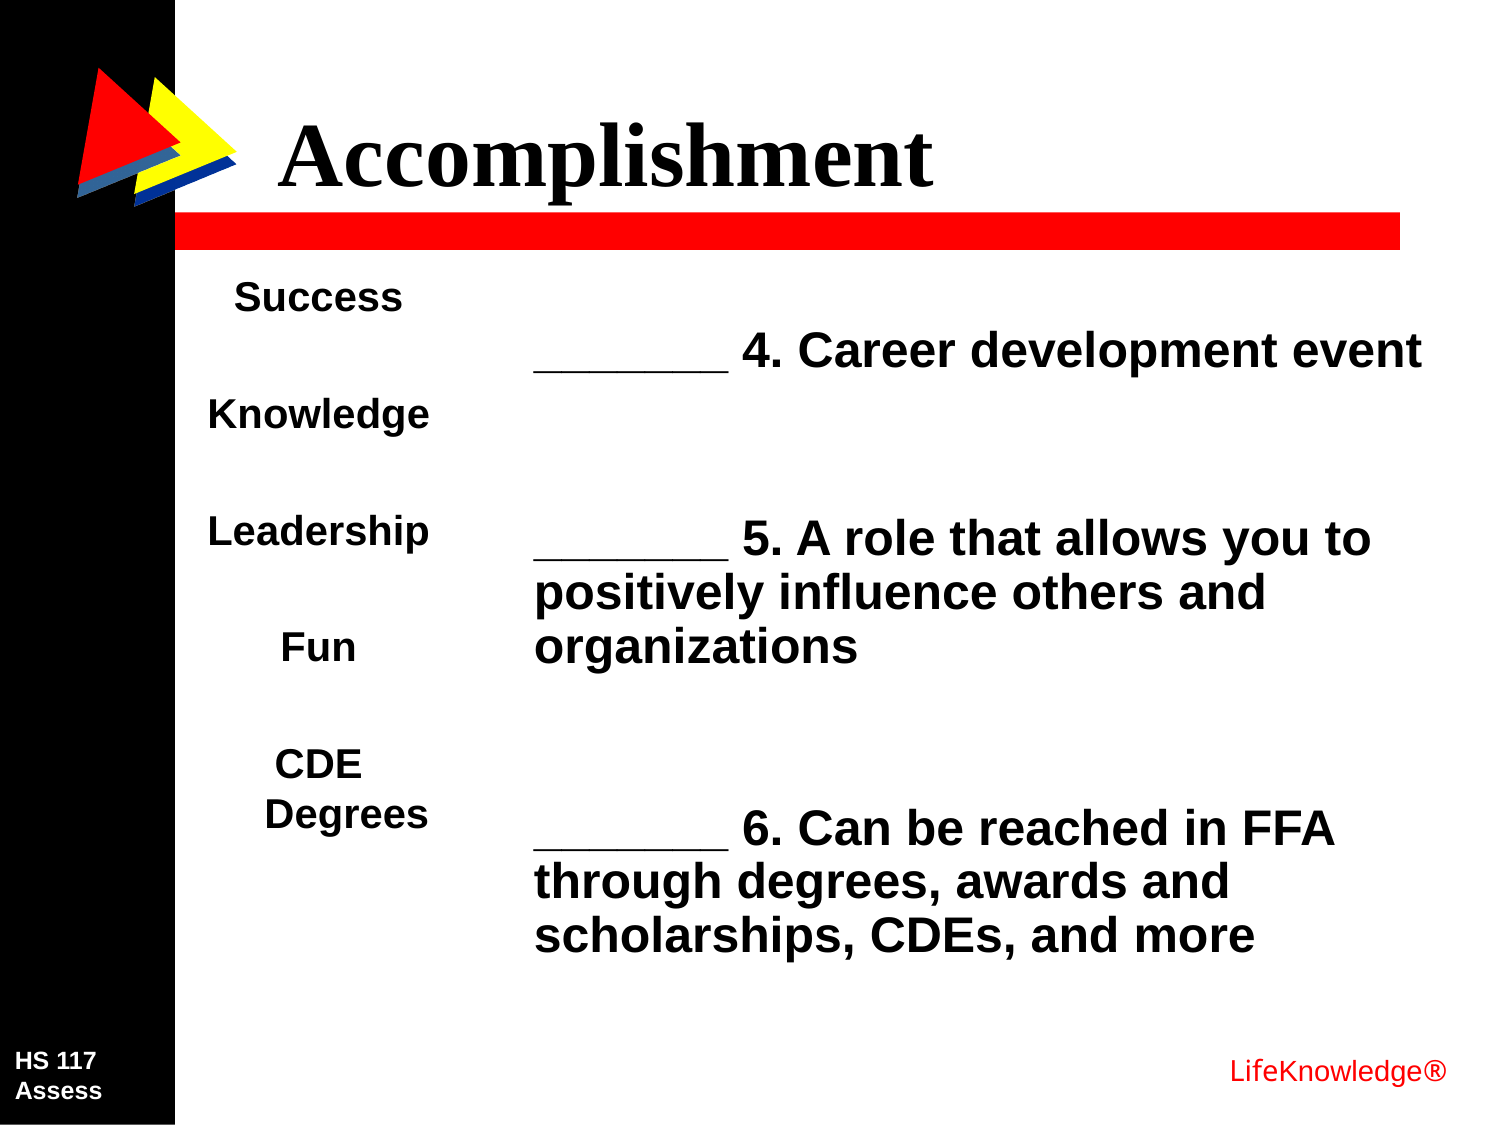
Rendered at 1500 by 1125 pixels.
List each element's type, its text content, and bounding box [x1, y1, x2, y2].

footer LifeKnowledge® [0, 1049, 1463, 1125]
text_box HS 117 Assess [0, 1037, 189, 1113]
list Success Knowledge Leadership Fun CDE Degrees [187, 262, 451, 538]
list _______ 4. Career development event _______ 5. A role that allows you to positively influence others and organizations _______ 6. Can be reached in FFA through degrees, awards and scholarships, CDEs, and more [462, 262, 1451, 1076]
title Accomplishment [262, 40, 1500, 213]
